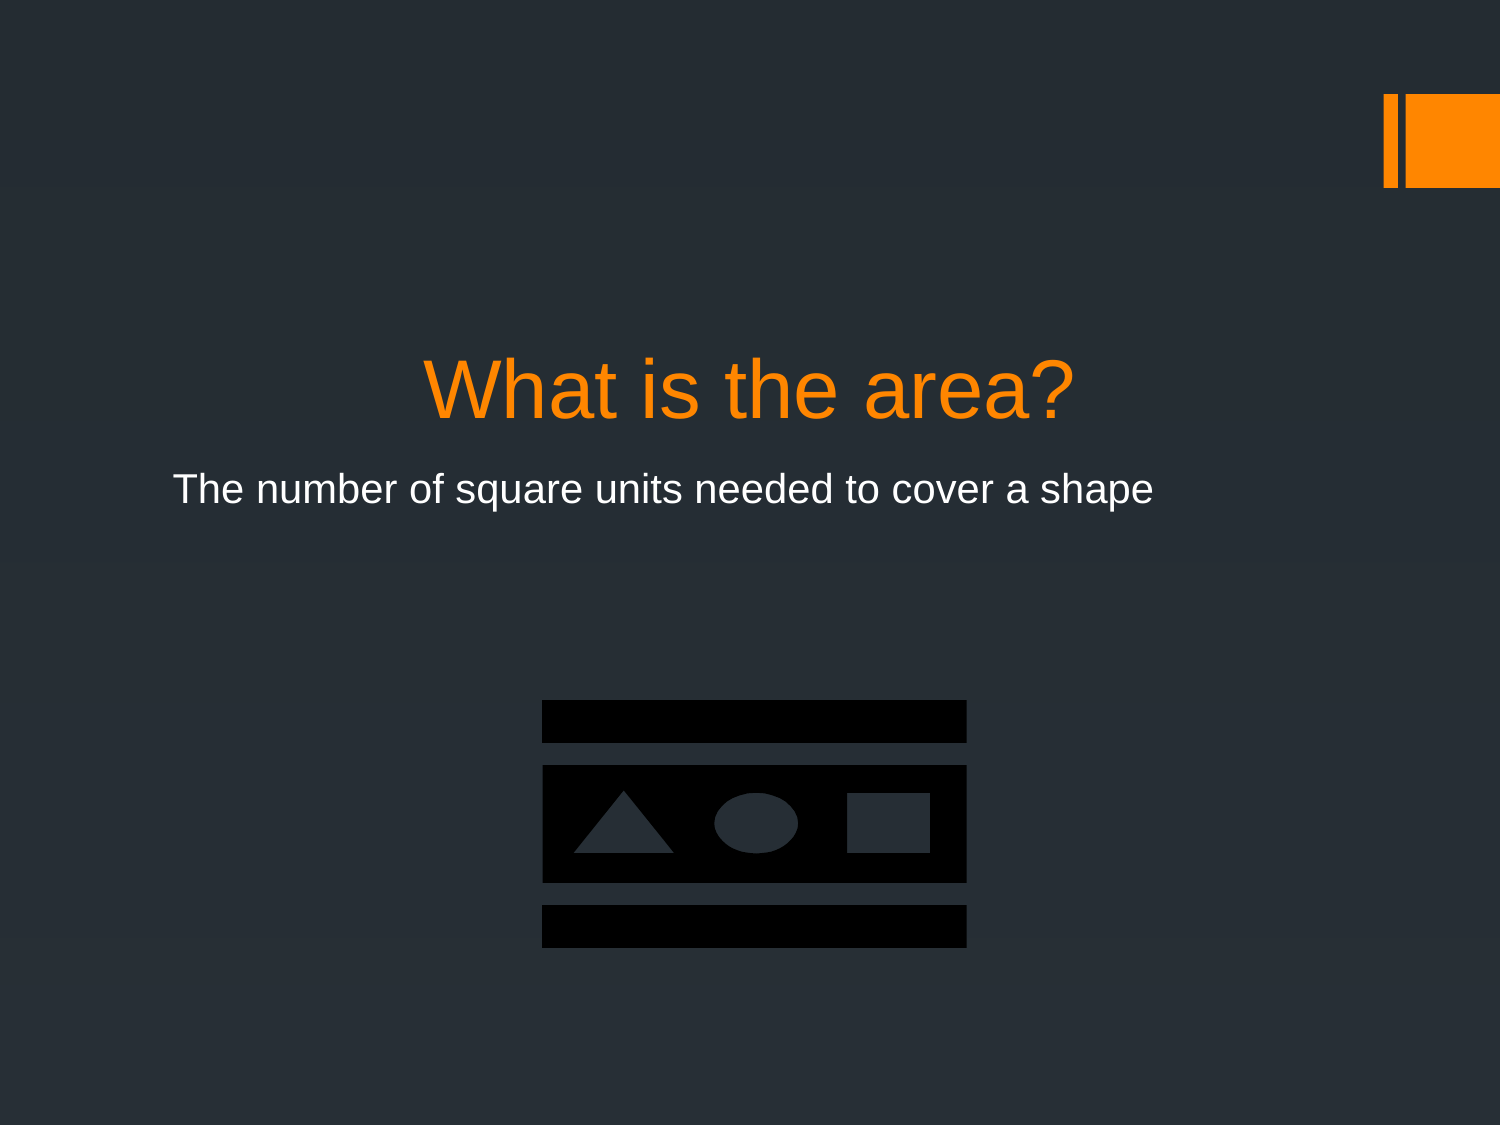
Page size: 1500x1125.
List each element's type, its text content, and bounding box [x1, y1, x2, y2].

picture [541, 699, 968, 949]
title What is the area? [150, 253, 1350, 443]
list The number of square units needed to cover a shape [150, 454, 1350, 1035]
